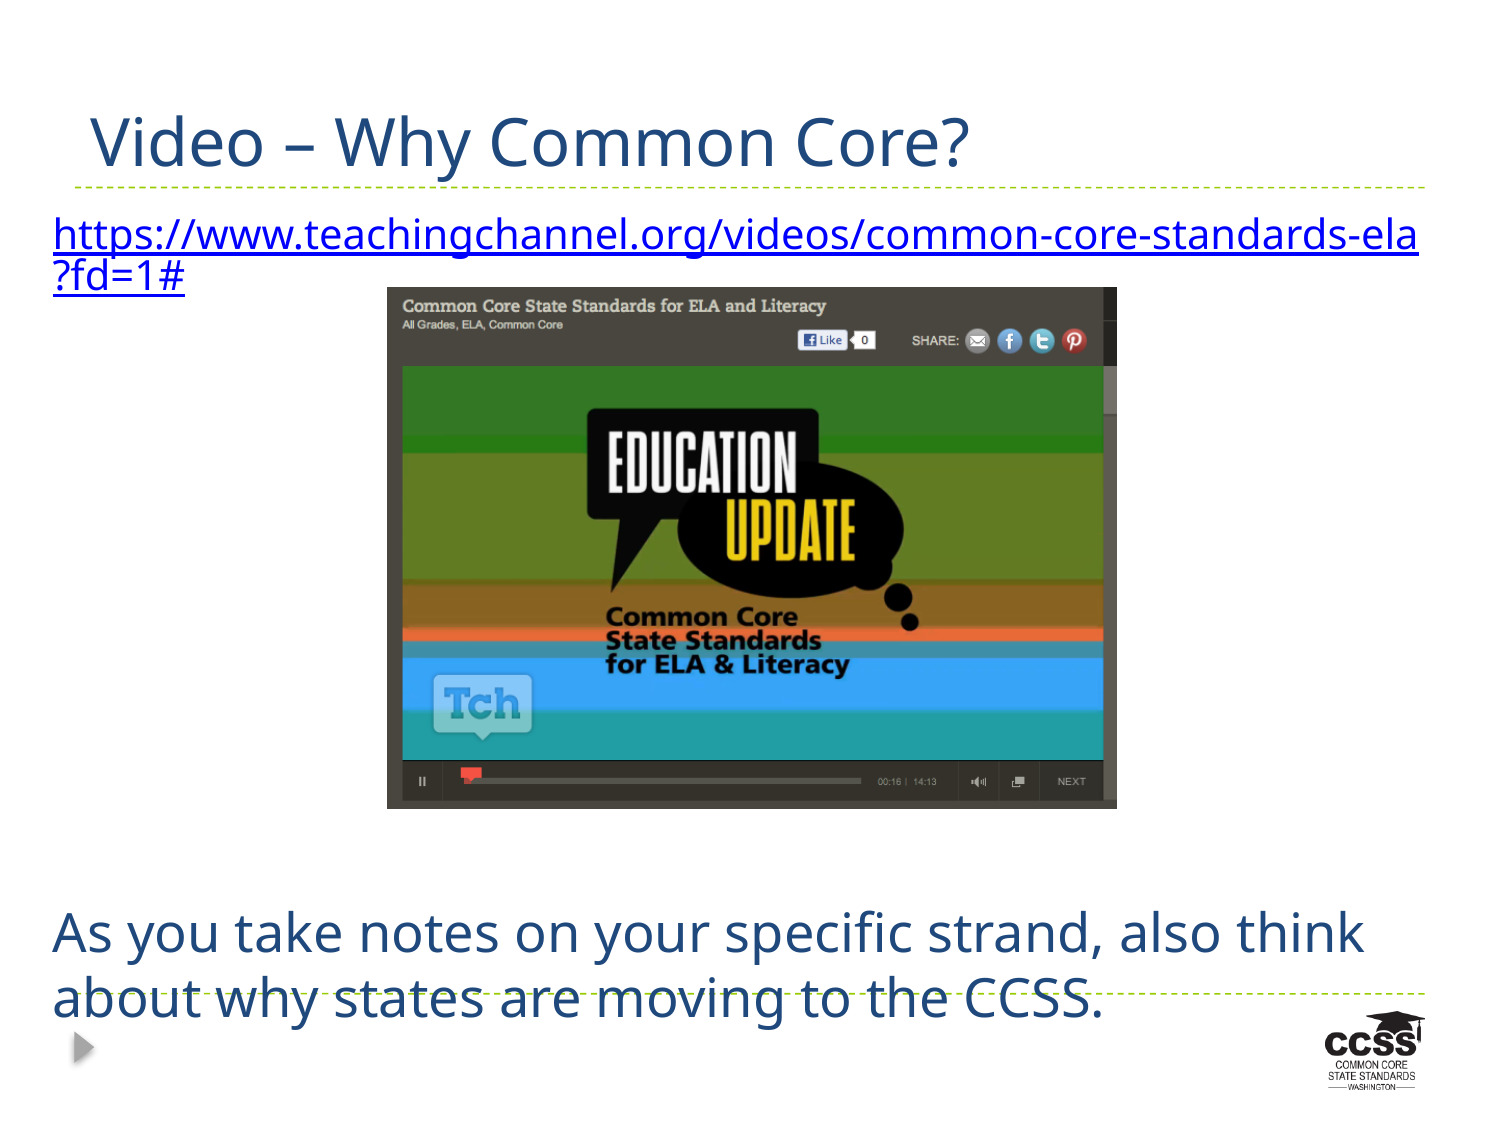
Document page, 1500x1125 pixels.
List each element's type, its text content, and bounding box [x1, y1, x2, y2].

picture [387, 287, 1117, 809]
picture [1325, 1011, 1425, 1090]
title Video – Why Common Core? [75, 24, 1425, 188]
list https://www.teachingchannel.org/videos/common-core-standards-ela?fd=1# As you take notes on your specific strand, also think about why states are moving to the CCSS. [37, 200, 1450, 1010]
